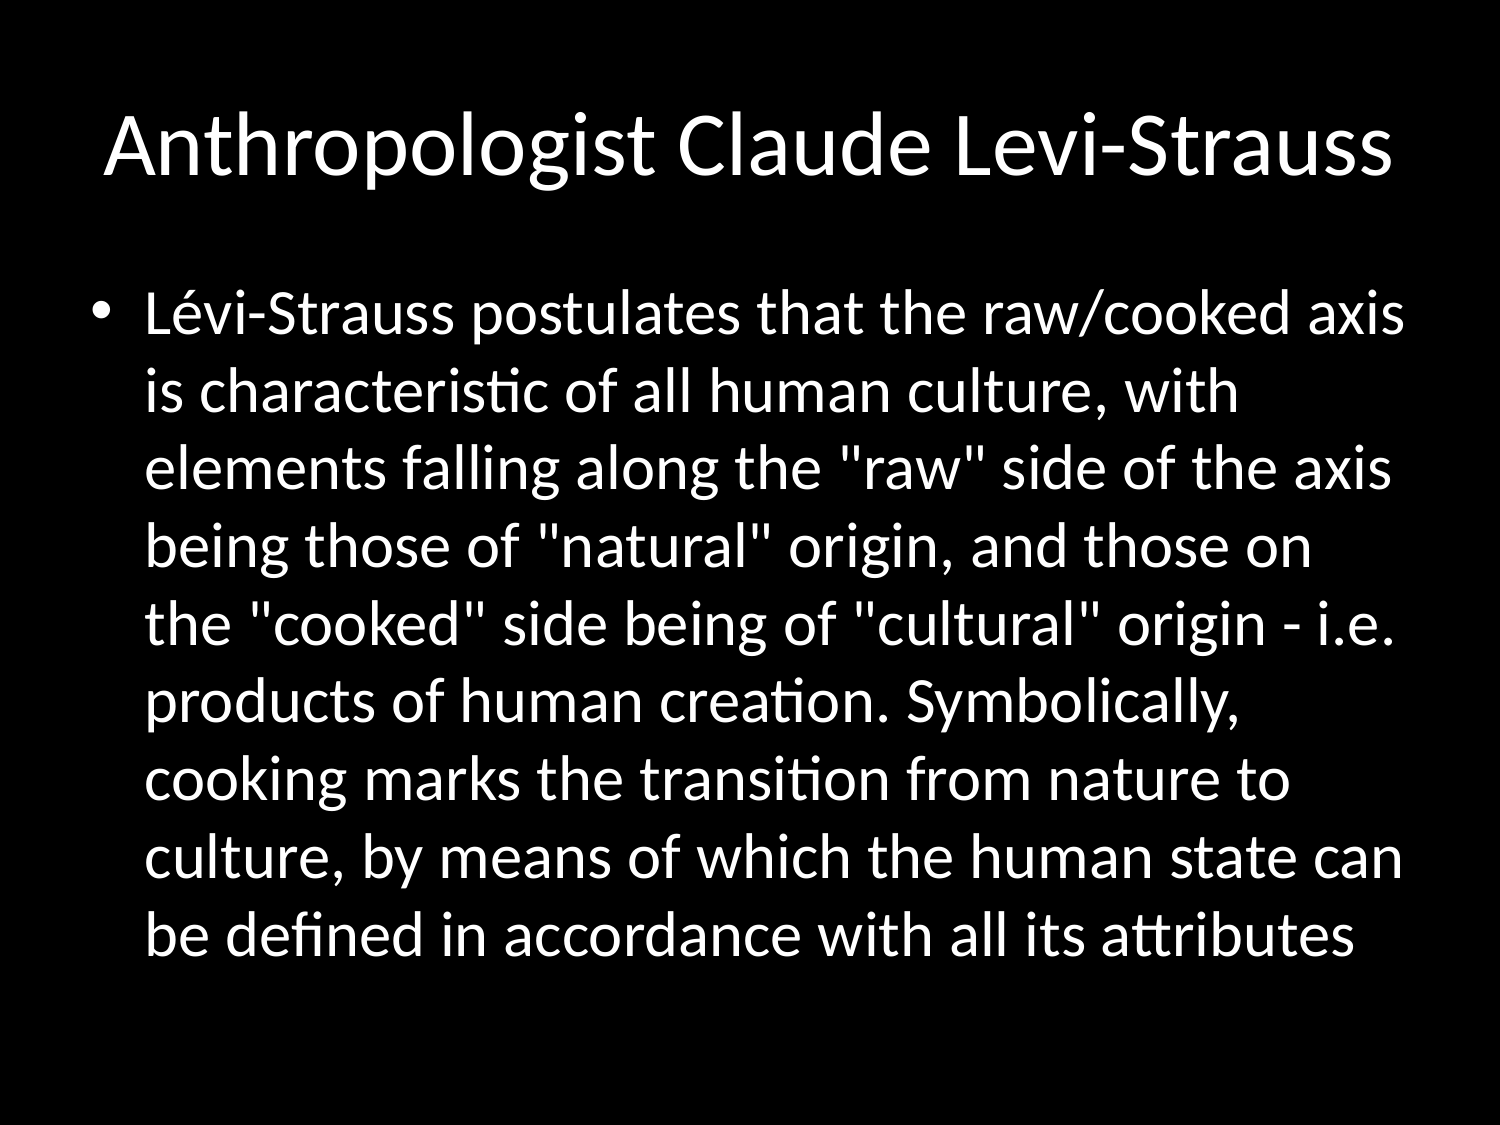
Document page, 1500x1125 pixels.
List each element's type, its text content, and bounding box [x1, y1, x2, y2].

list Lévi-Strauss postulates that the raw/cooked axis is characteristic of all human culture, with elements falling along the "raw" side of the axis being those of "natural" origin, and those on the "cooked" side being of "cultural" origin - i.e. products of human creation. Symbolically, cooking marks the transition from nature to culture, by means of which the human state can be defined in accordance with all its attributes [75, 262, 1425, 1005]
title Anthropologist Claude Levi-Strauss [75, 45, 1425, 233]
